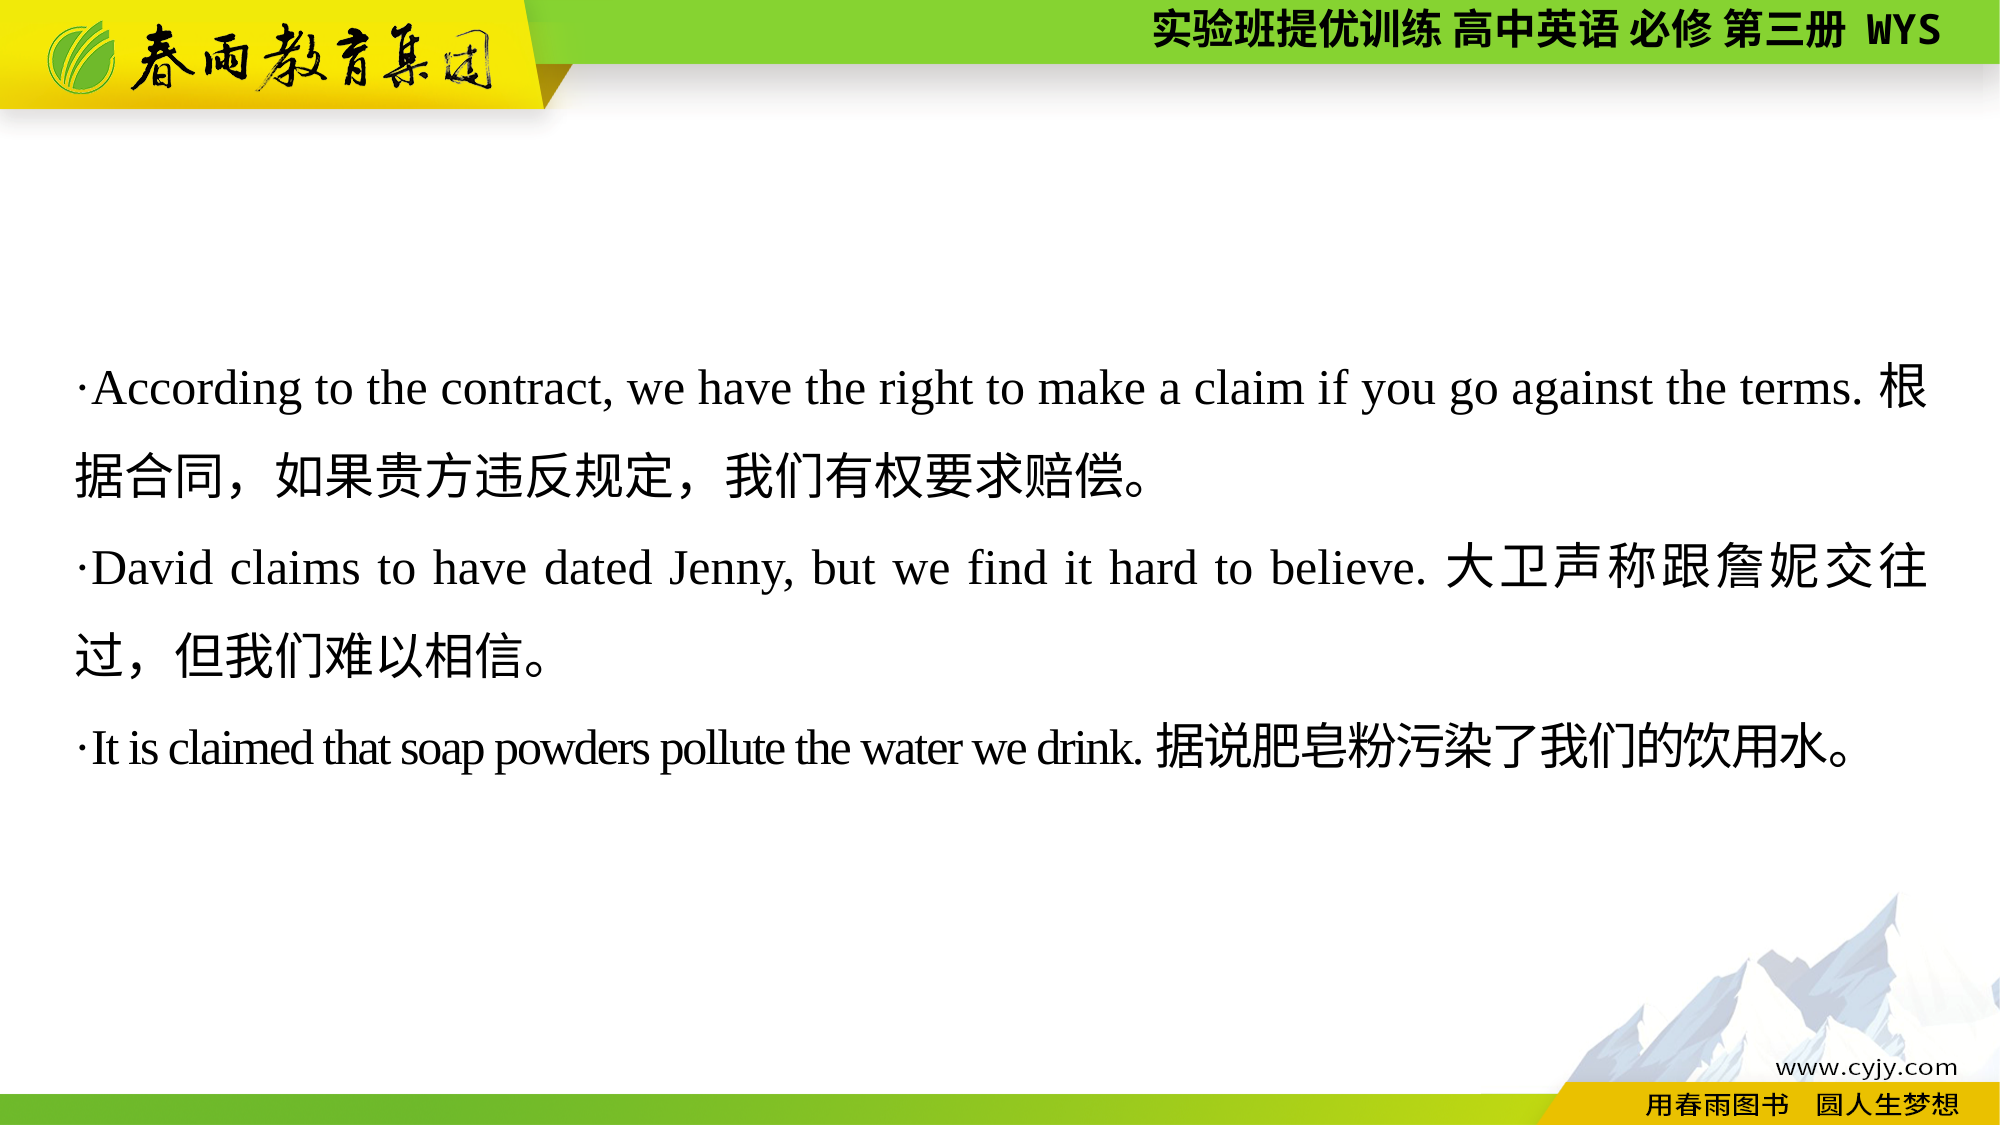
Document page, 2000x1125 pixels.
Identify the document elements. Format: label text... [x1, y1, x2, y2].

picture [0, 0, 2000, 1125]
list ·According to the contract, we have the right to make a claim if you go against the terms.根据合同，如果贵方违反规定，我们有权要求赔偿。 ·David claims to have dated Jenny, but we find it hard to believe.大卫声称跟詹妮交往过，但我们难以相信。 ·It is claimed that soap powders pollute the water we drink.据说肥皂粉污染了我们的饮用水。 [59, 317, 1944, 776]
